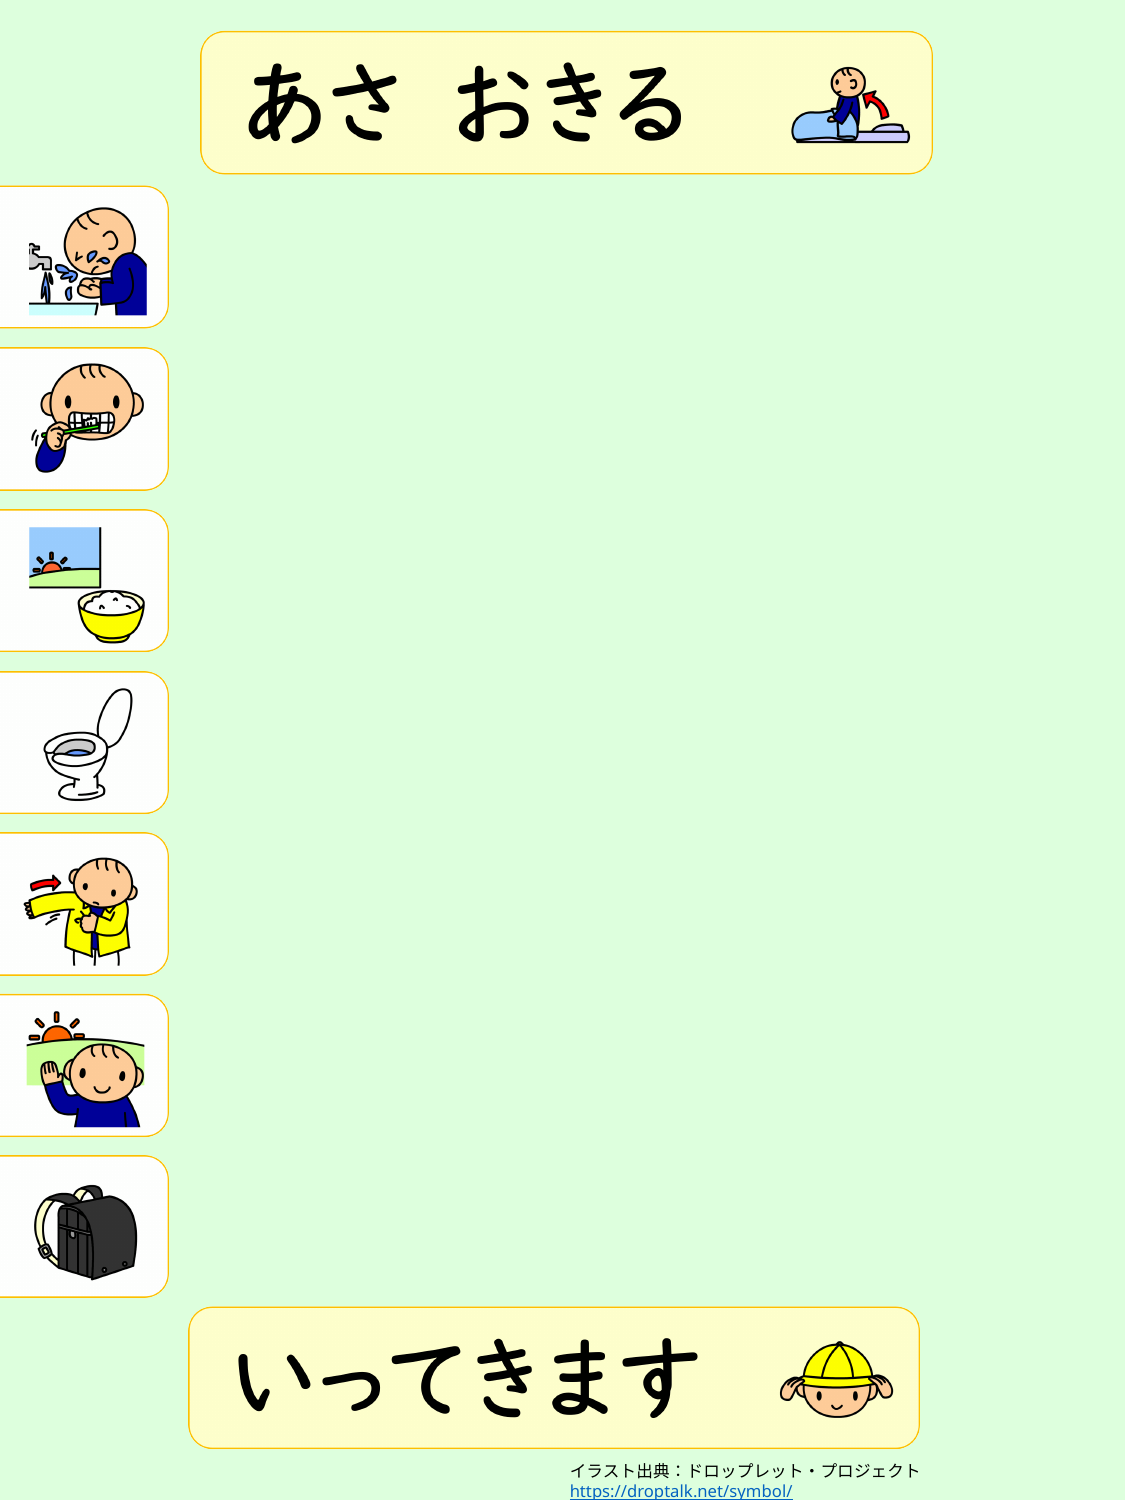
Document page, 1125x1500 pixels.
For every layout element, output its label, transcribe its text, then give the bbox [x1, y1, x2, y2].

text_box イラスト出典：ドロップレット・プロジェクト https://droptalk.net/symbol/ [554, 1453, 1125, 1500]
picture [0, 993, 169, 1138]
picture [0, 1154, 169, 1299]
picture [187, 1305, 920, 1450]
picture [0, 831, 169, 977]
picture [0, 670, 169, 815]
picture [0, 184, 169, 330]
picture [199, 30, 933, 176]
picture [0, 508, 169, 654]
picture [0, 346, 169, 492]
